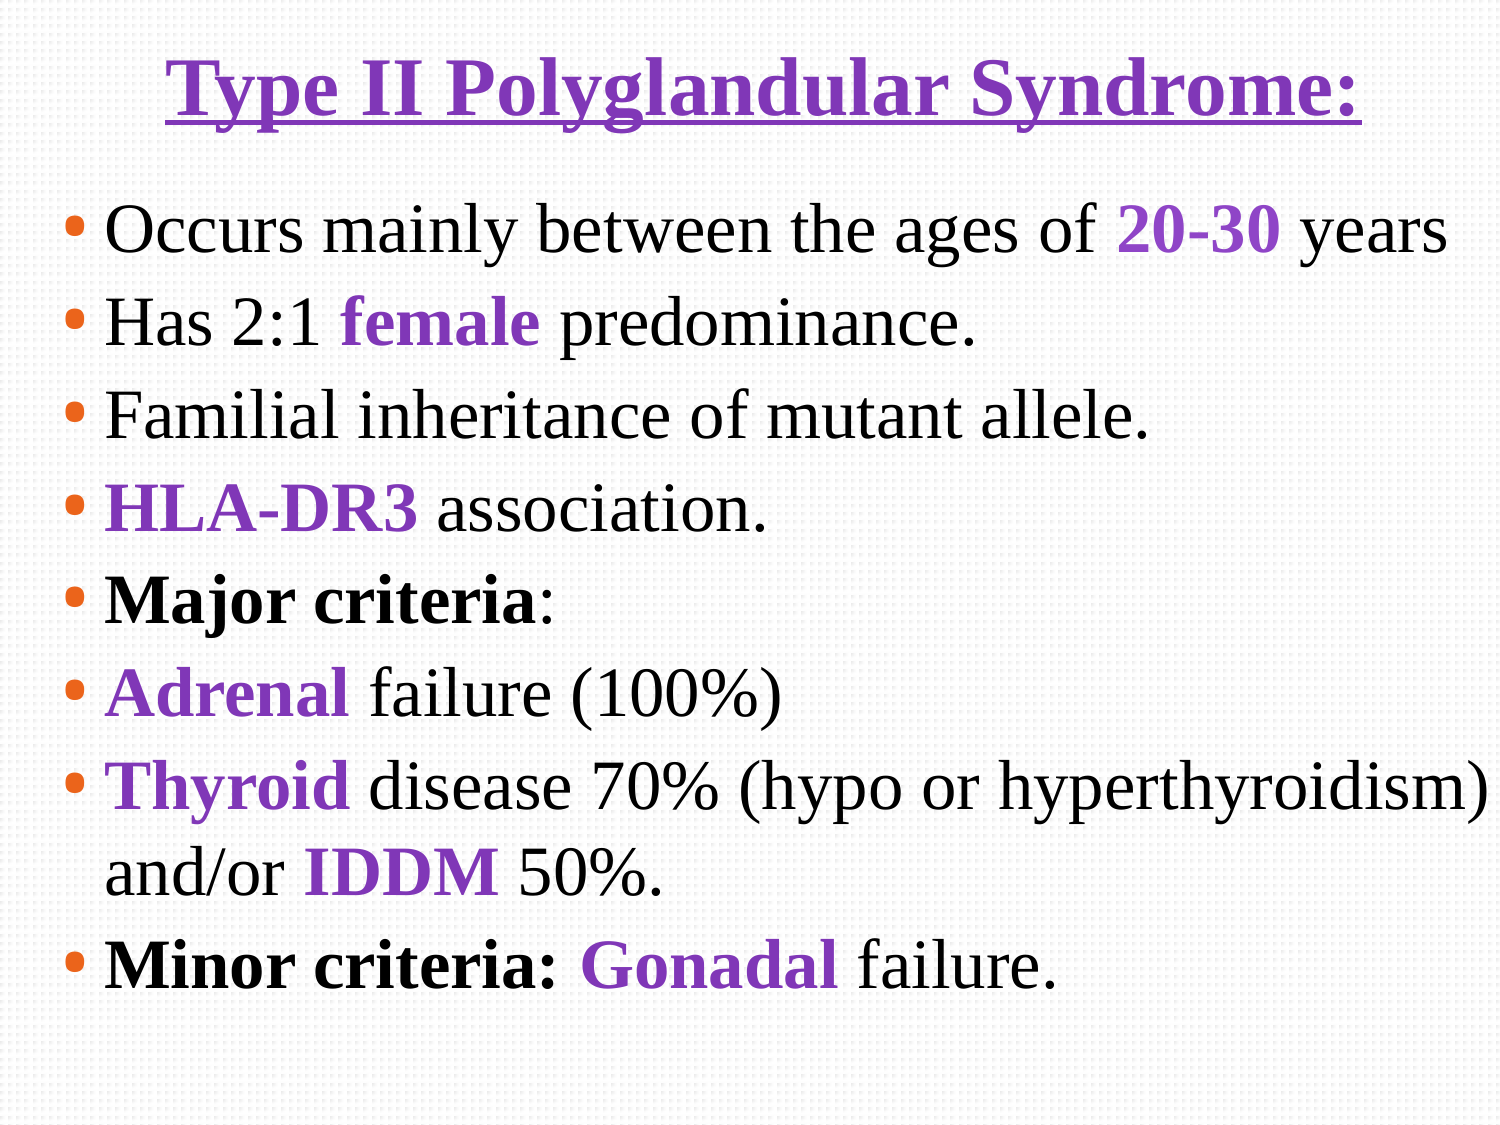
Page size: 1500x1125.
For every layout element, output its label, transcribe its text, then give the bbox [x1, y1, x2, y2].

title Type II Polyglandular Syndrome: [88, 0, 1439, 170]
list Occurs mainly between the ages of 20-30 years Has 2:1 female predominance. Familial inheritance of mutant allele. HLA-DR3 association. Major criteria: Adrenal failure (100%) Thyroid disease 70% (hypo or hyperthyroidism) and/or IDDM 50%. Minor criteria: Gonadal failure. [29, 172, 1500, 1125]
